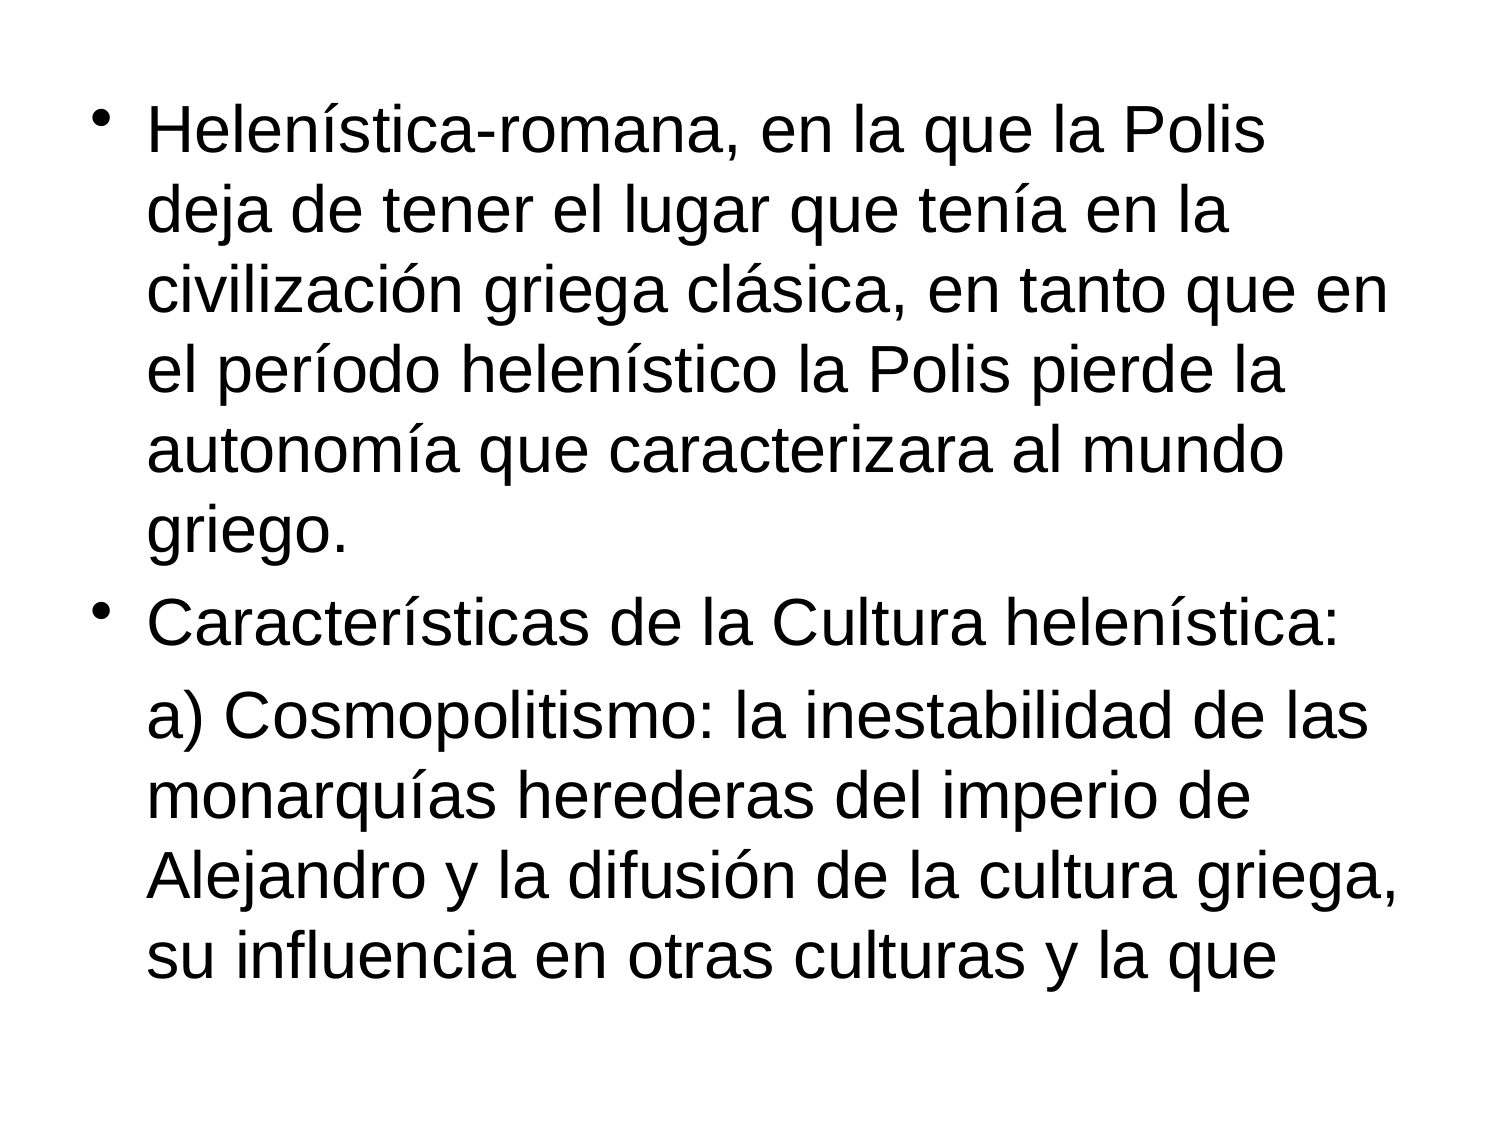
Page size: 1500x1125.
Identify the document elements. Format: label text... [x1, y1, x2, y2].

list Helenística-romana, en la que la Polis deja de tener el lugar que tenía en la civilización griega clásica, en tanto que en el período helenístico la Polis pierde la autonomía que caracterizara al mundo griego. Características de la Cultura helenística: a) Cosmopolitismo: la inestabilidad de las monarquías herederas del imperio de Alejandro y la difusión de la cultura griega, su influencia en otras culturas y la que [74, 77, 1426, 1059]
